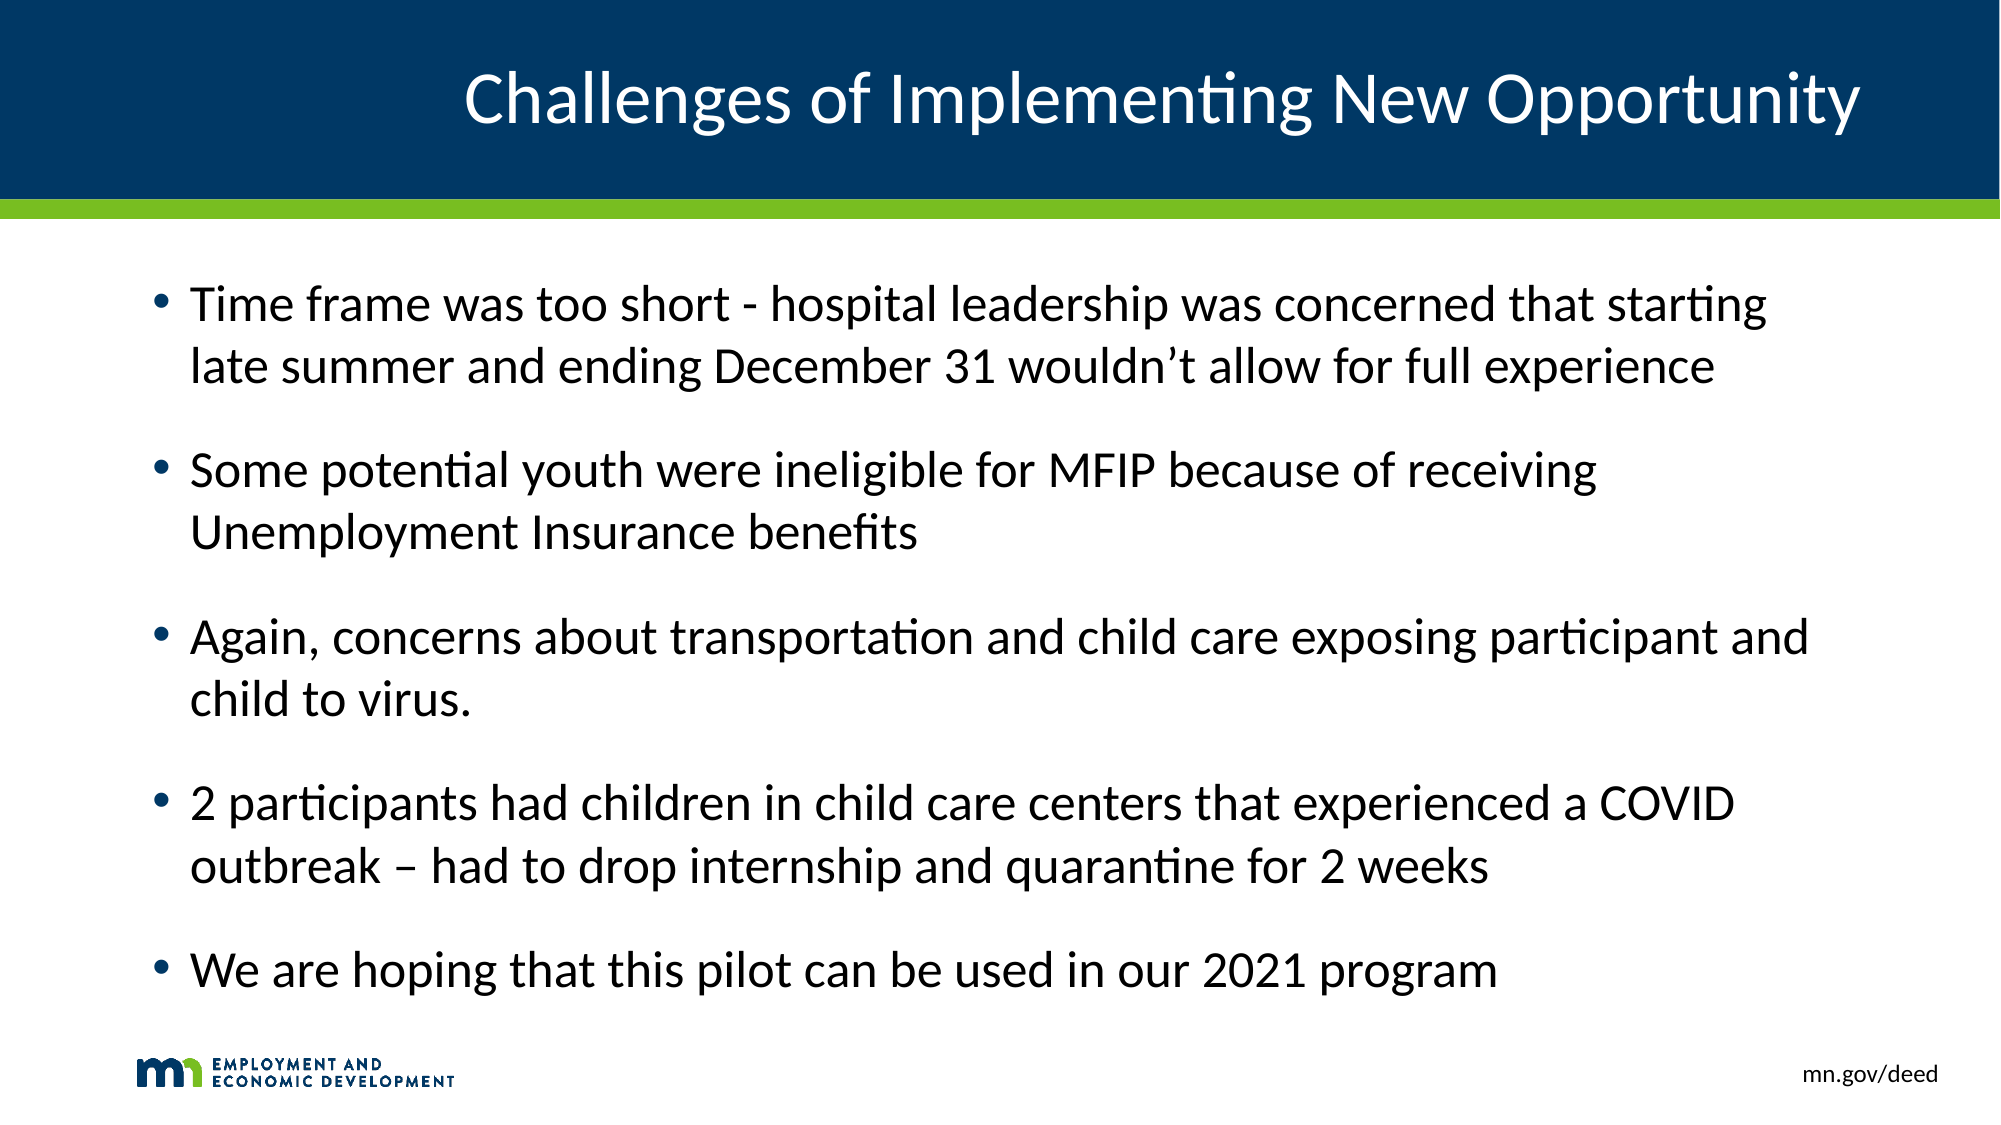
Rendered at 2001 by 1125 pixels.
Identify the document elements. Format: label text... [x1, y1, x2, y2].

picture [137, 1058, 454, 1087]
footer mn.gov/deed [1037, 1042, 1955, 1103]
title Challenges of Implementing New Opportunity [137, 0, 1863, 200]
list Time frame was too short - hospital leadership was concerned that starting late summer and ending December 31 wouldn’t allow for full experience Some potential youth were ineligible for MFIP because of receiving Unemployment Insurance benefits Again, concerns about transportation and child care exposing participant and child to virus. 2 participants had children in child care centers that experienced a COVID outbreak – had to drop internship and quarantine for 2 weeks We are hoping that this pilot can be used in our 2021 program [137, 261, 1863, 1014]
